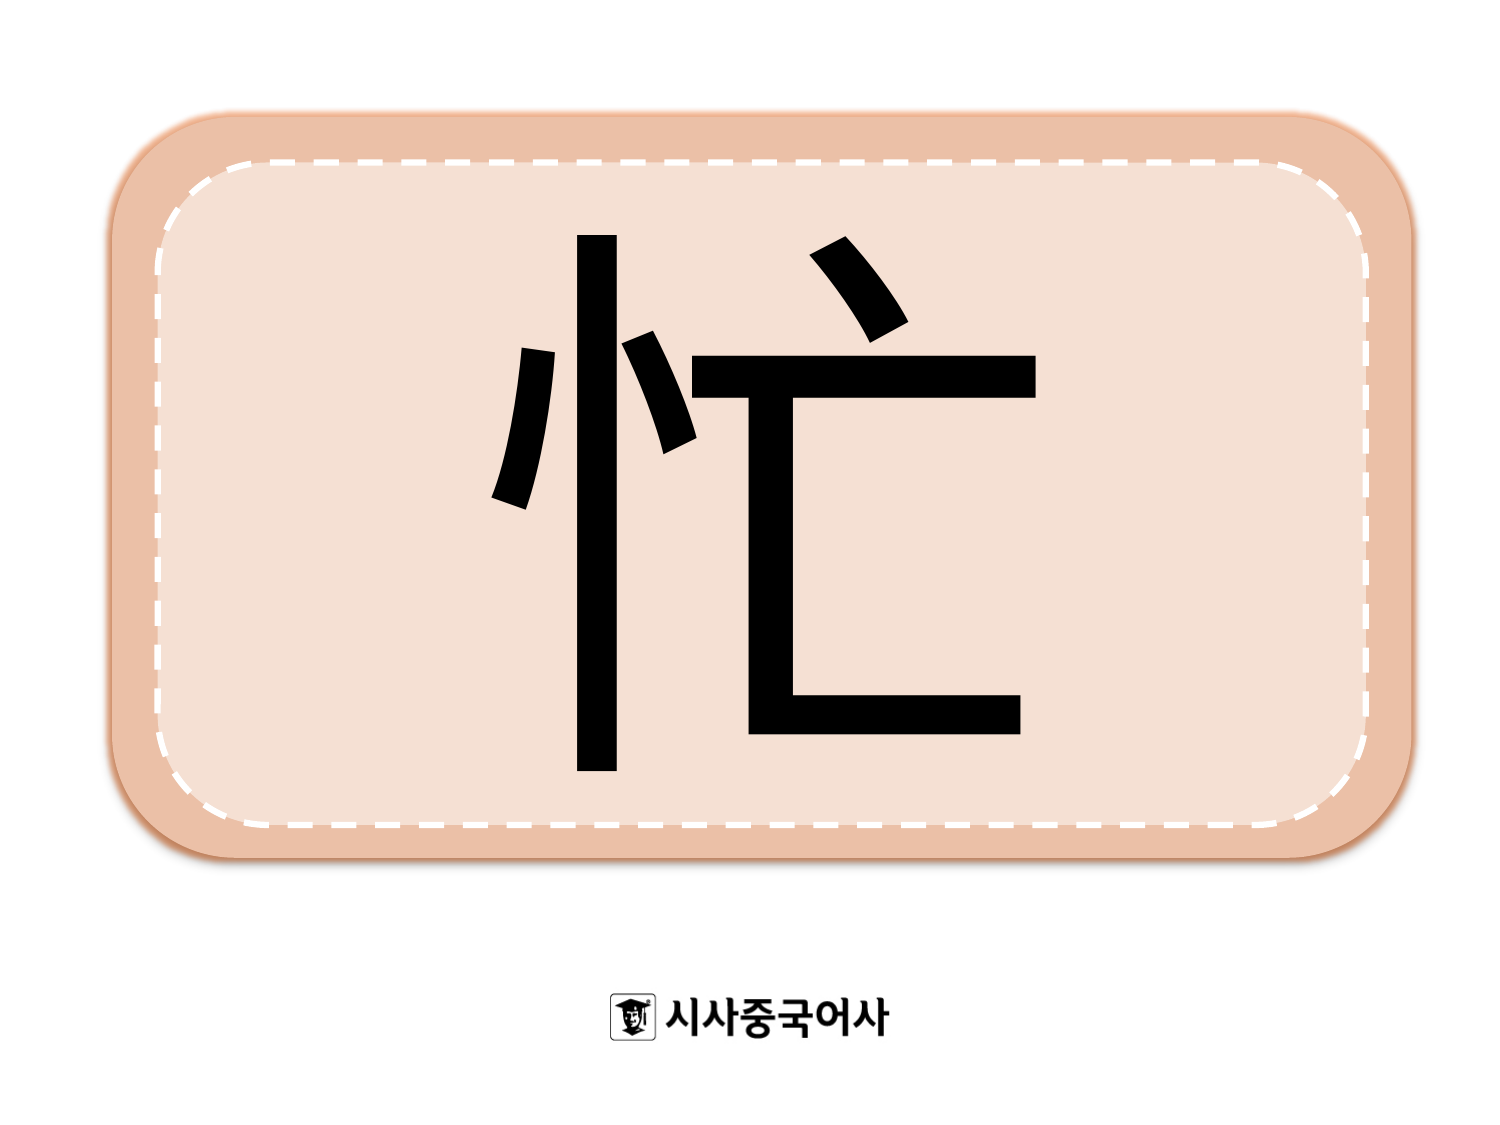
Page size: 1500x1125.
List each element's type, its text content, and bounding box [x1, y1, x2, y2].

text_box 忙 [162, 160, 1371, 824]
picture [602, 987, 898, 1047]
